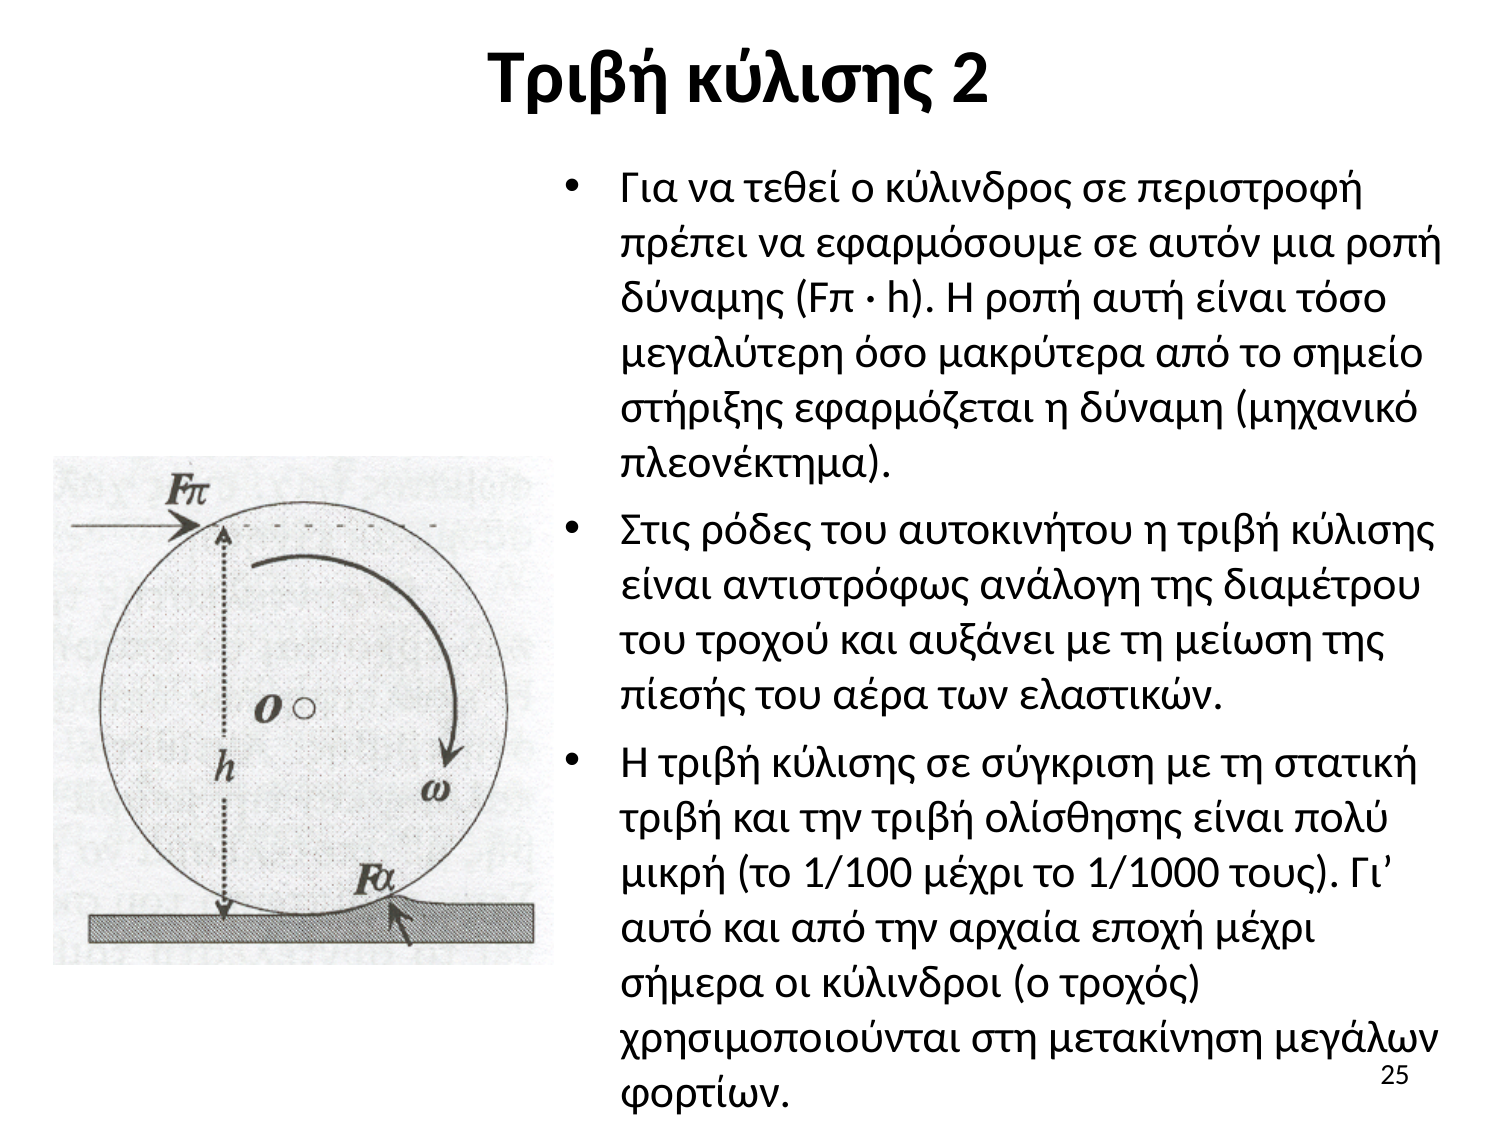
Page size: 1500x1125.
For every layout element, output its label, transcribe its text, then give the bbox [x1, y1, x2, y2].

list Για να τεθεί ο κύλινδρος σε περιστροφή πρέπει να εφαρμόσουμε σε αυτόν μια ροπή δύναμης (Fπ · h). Η ροπή αυτή είναι τόσο μεγαλύτερη όσο μακρύτερα από το σημείο στήριξης εφαρμόζεται η δύναμη (μηχανικό πλεονέκτημα). Στις ρόδες του αυτοκινήτου η τριβή κύλισης είναι αντιστρόφως ανάλογη της διαμέτρου του τροχού και αυξάνει με τη μείωση της πίεσής του αέρα των ελαστικών. Η τριβή κύλισης σε σύγκριση με τη στατική τριβή και την τριβή ολίσθησης είναι πολύ μικρή (το 1/100 μέχρι το 1/1000 τους). Γι’ αυτό και από την αρχαία εποχή μέχρι σήμερα οι κύλινδροι (ο τροχός) χρησιμοποιούνται στη μετακίνηση μεγάλων φορτίων. [549, 149, 1459, 1050]
picture [52, 455, 554, 965]
title Τριβή κύλισης 2 [54, 19, 1424, 126]
slide_number 25 [1074, 1042, 1425, 1103]
